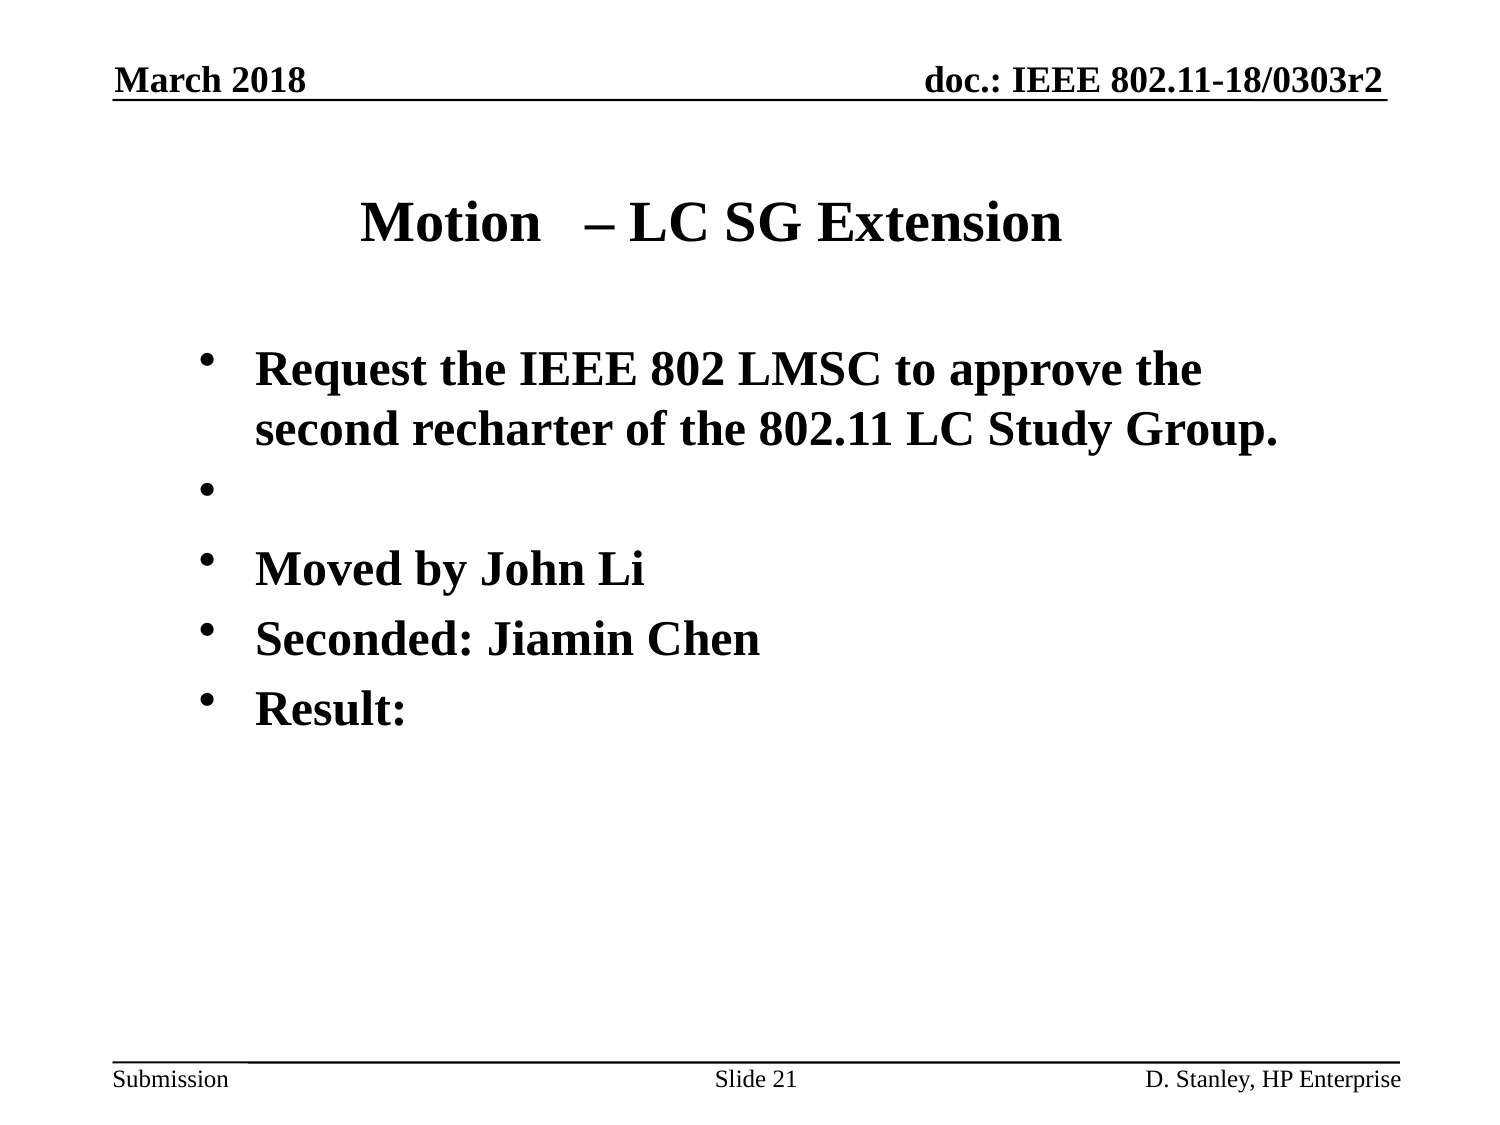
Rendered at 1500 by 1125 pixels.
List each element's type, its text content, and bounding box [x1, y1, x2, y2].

slide_number Slide 21 [712, 1061, 801, 1093]
footer D. Stanley, HP Enterprise [1082, 1061, 1402, 1093]
text_box Request the IEEE 802 LMSC to approve the second recharter of the 802.11 LC Study Group. Moved by John Li Seconded: Jiamin Chen Result: [187, 329, 1353, 910]
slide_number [114, 54, 335, 101]
text_box Motion – LC SG Extension [159, 152, 1266, 284]
